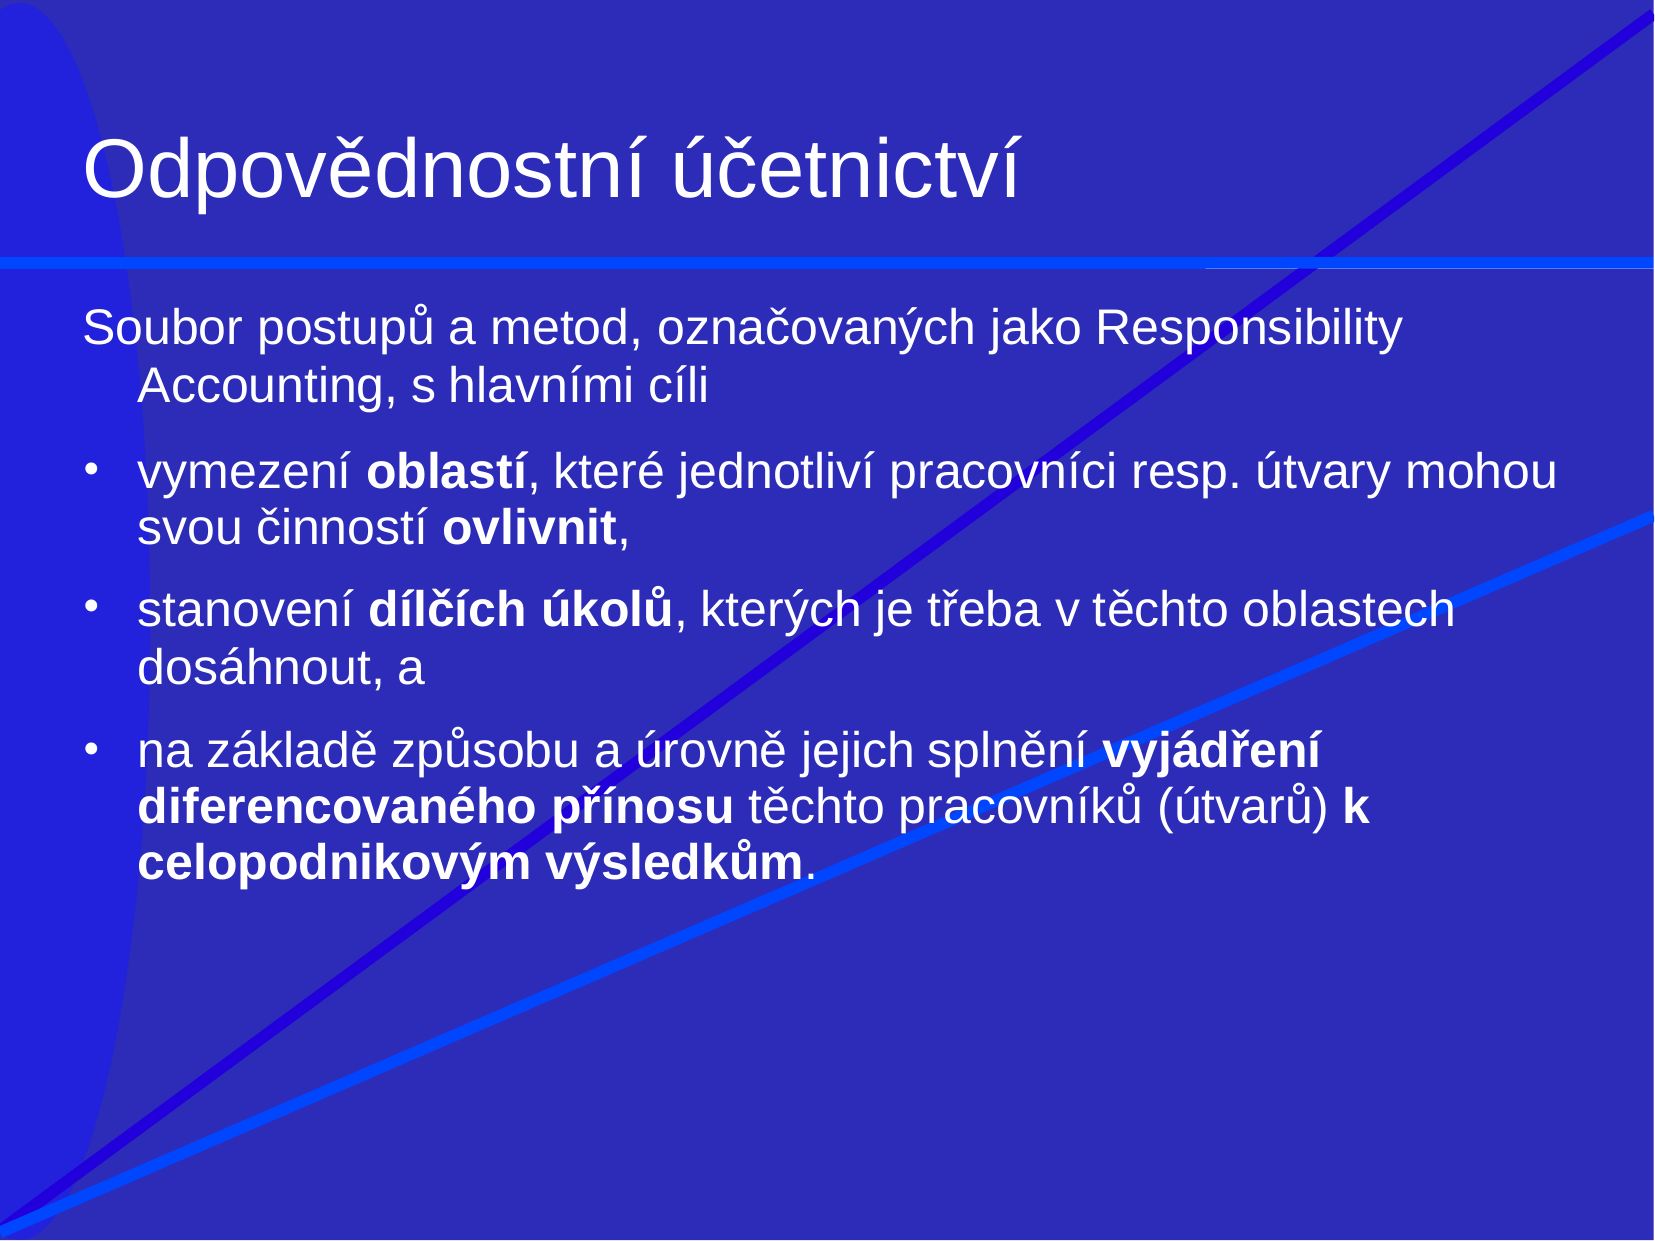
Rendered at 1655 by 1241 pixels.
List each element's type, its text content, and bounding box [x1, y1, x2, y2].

text_box Soubor postupů a metod, označovaných jako Responsibility Accounting, s hlavními cíli vymezení oblastí, které jednotliví pracovníci resp. útvary mohou svou činností ovlivnit, stanovení dílčích úkolů, kterých je třeba v těchto oblastech dosáhnout, a na základě způsobu a úrovně jejich splnění vyjádření diferencovaného přínosu těchto pracovníků (útvarů) k celopodnikovým výsledkům. [80, 296, 1563, 891]
title Odpovědnostní účetnictví [80, 64, 1574, 321]
